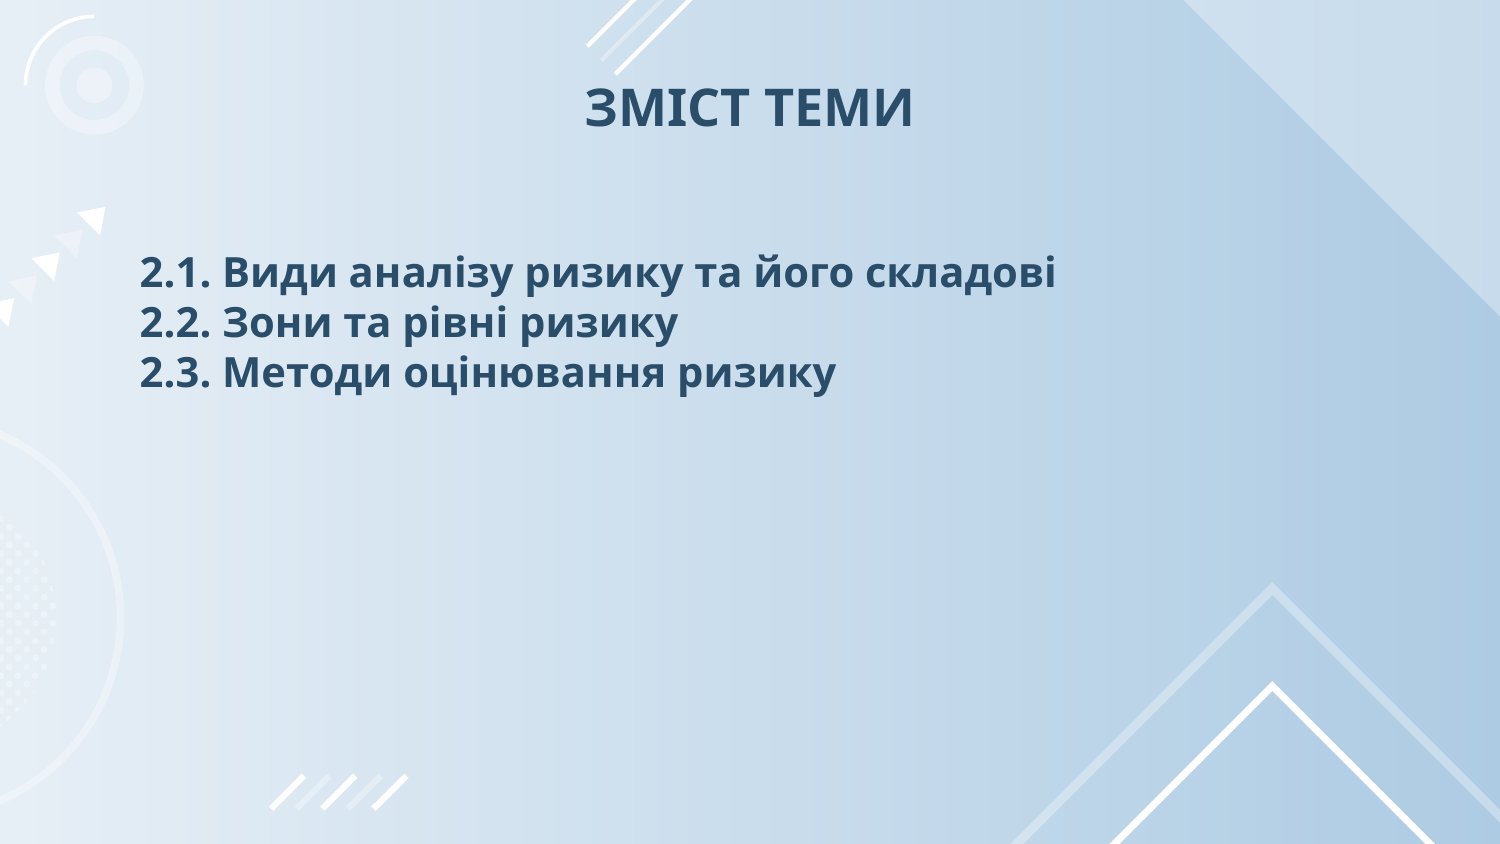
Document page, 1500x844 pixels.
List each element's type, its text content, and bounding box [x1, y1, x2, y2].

title ЗМІСТ ТЕМИ [124, 58, 1376, 153]
list 2.1. Види аналізу ризику та його складові 2.2. Зони та рівні ризику 2.3. Методи оцінювання ризику [124, 231, 1376, 468]
